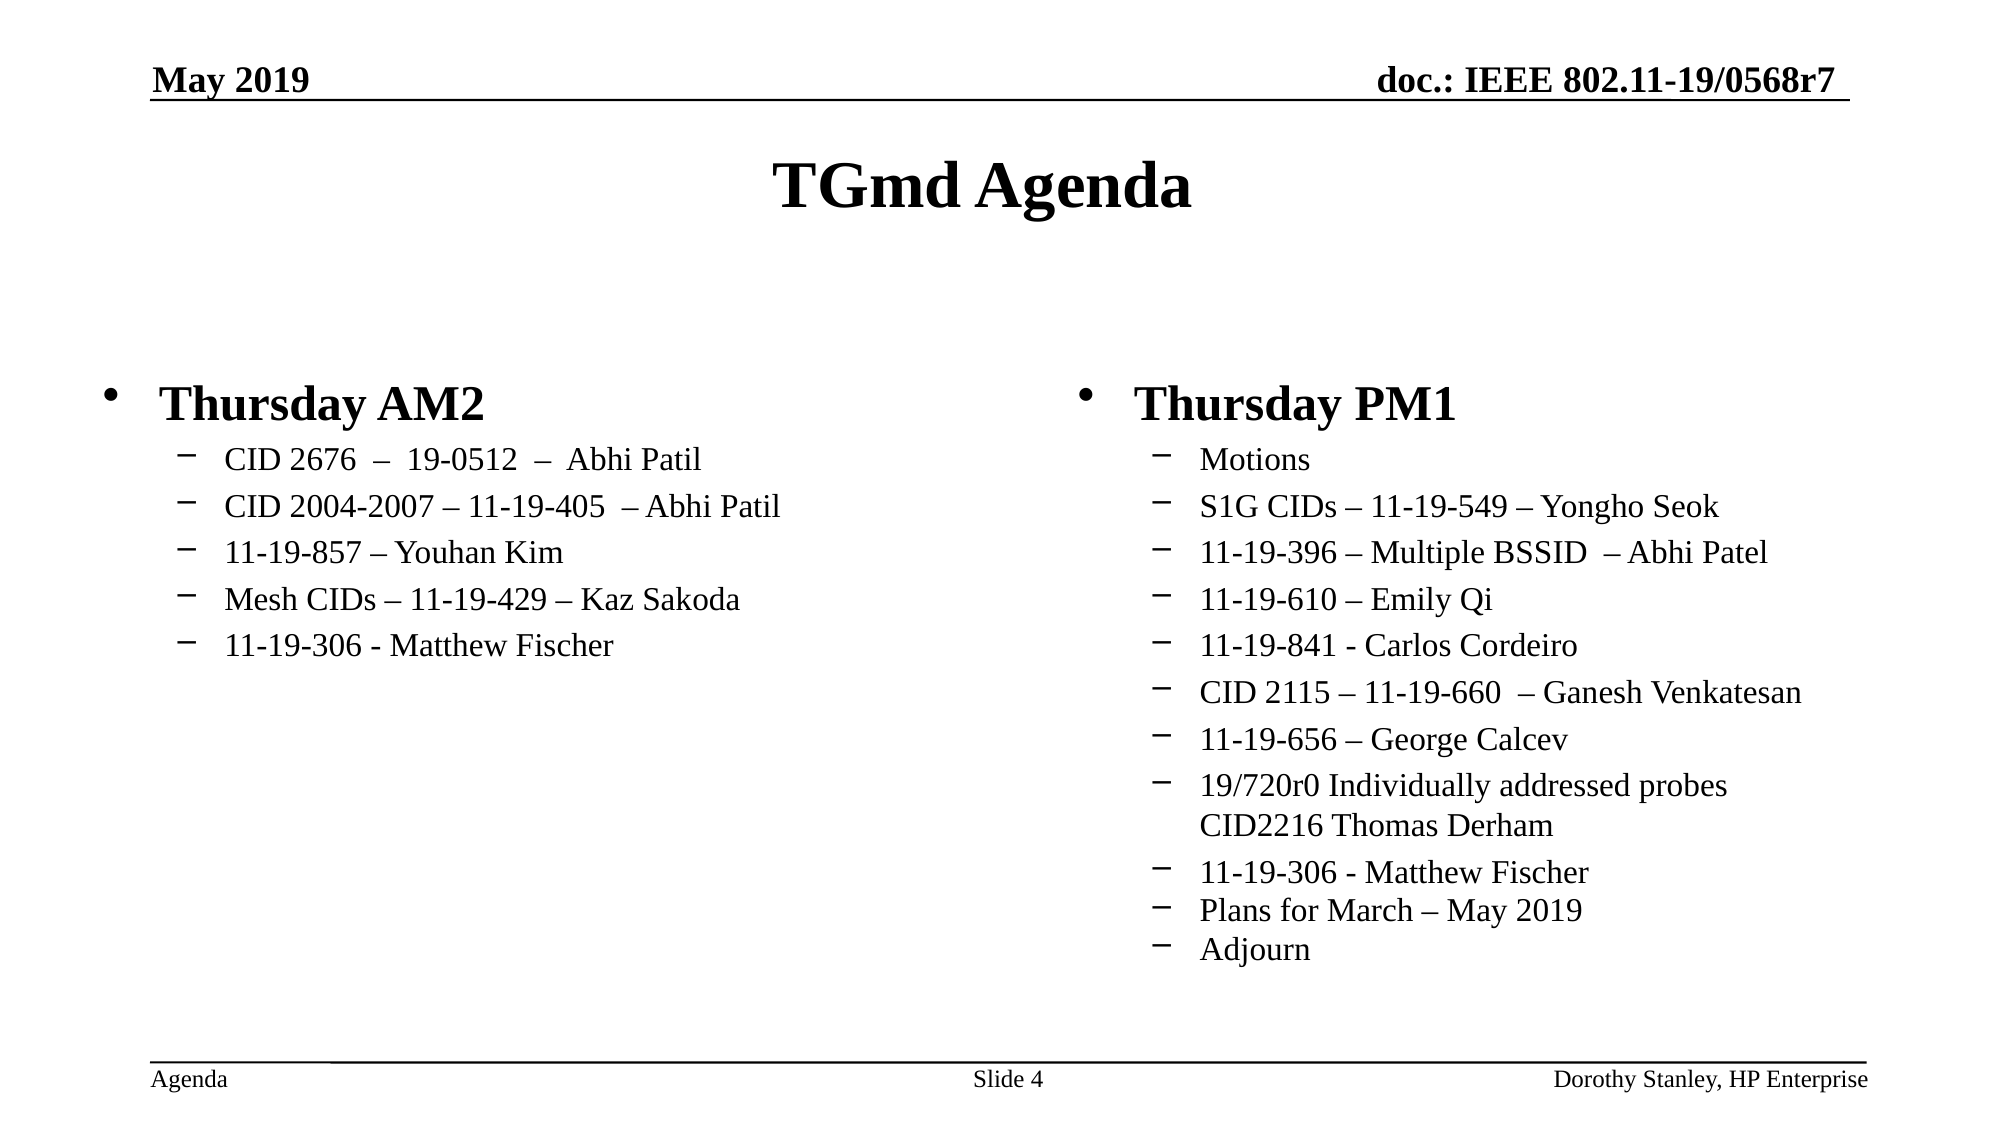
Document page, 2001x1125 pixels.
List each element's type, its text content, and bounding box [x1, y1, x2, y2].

text_box Thursday PM1 Motions S1G CIDs – 11-19-549 – Yongho Seok 11-19-396 – Multiple BSSID – Abhi Patel 11-19-610 – Emily Qi 11-19-841 - Carlos Cordeiro CID 2115 – 11-19-660 – Ganesh Venkatesan 11-19-656 – George Calcev 19/720r0 Individually addressed probes CID2216 Thomas Derham 11-19-306 - Matthew Fischer Plans for March – May 2019 Adjourn [1062, 375, 1869, 1000]
text_box Thursday AM2 CID 2676 – 19-0512 – Abhi Patil CID 2004-2007 – 11-19-405 – Abhi Patil 11-19-857 – Youhan Kim Mesh CIDs – 11-19-429 – Kaz Sakoda 11-19-306 - Matthew Fischer [87, 375, 913, 725]
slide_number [152, 54, 567, 100]
footer Dorothy Stanley, HP Enterprise [1549, 1062, 1869, 1093]
title TGmd Agenda [362, 112, 1638, 250]
slide_number Slide 4 [972, 1062, 1044, 1093]
